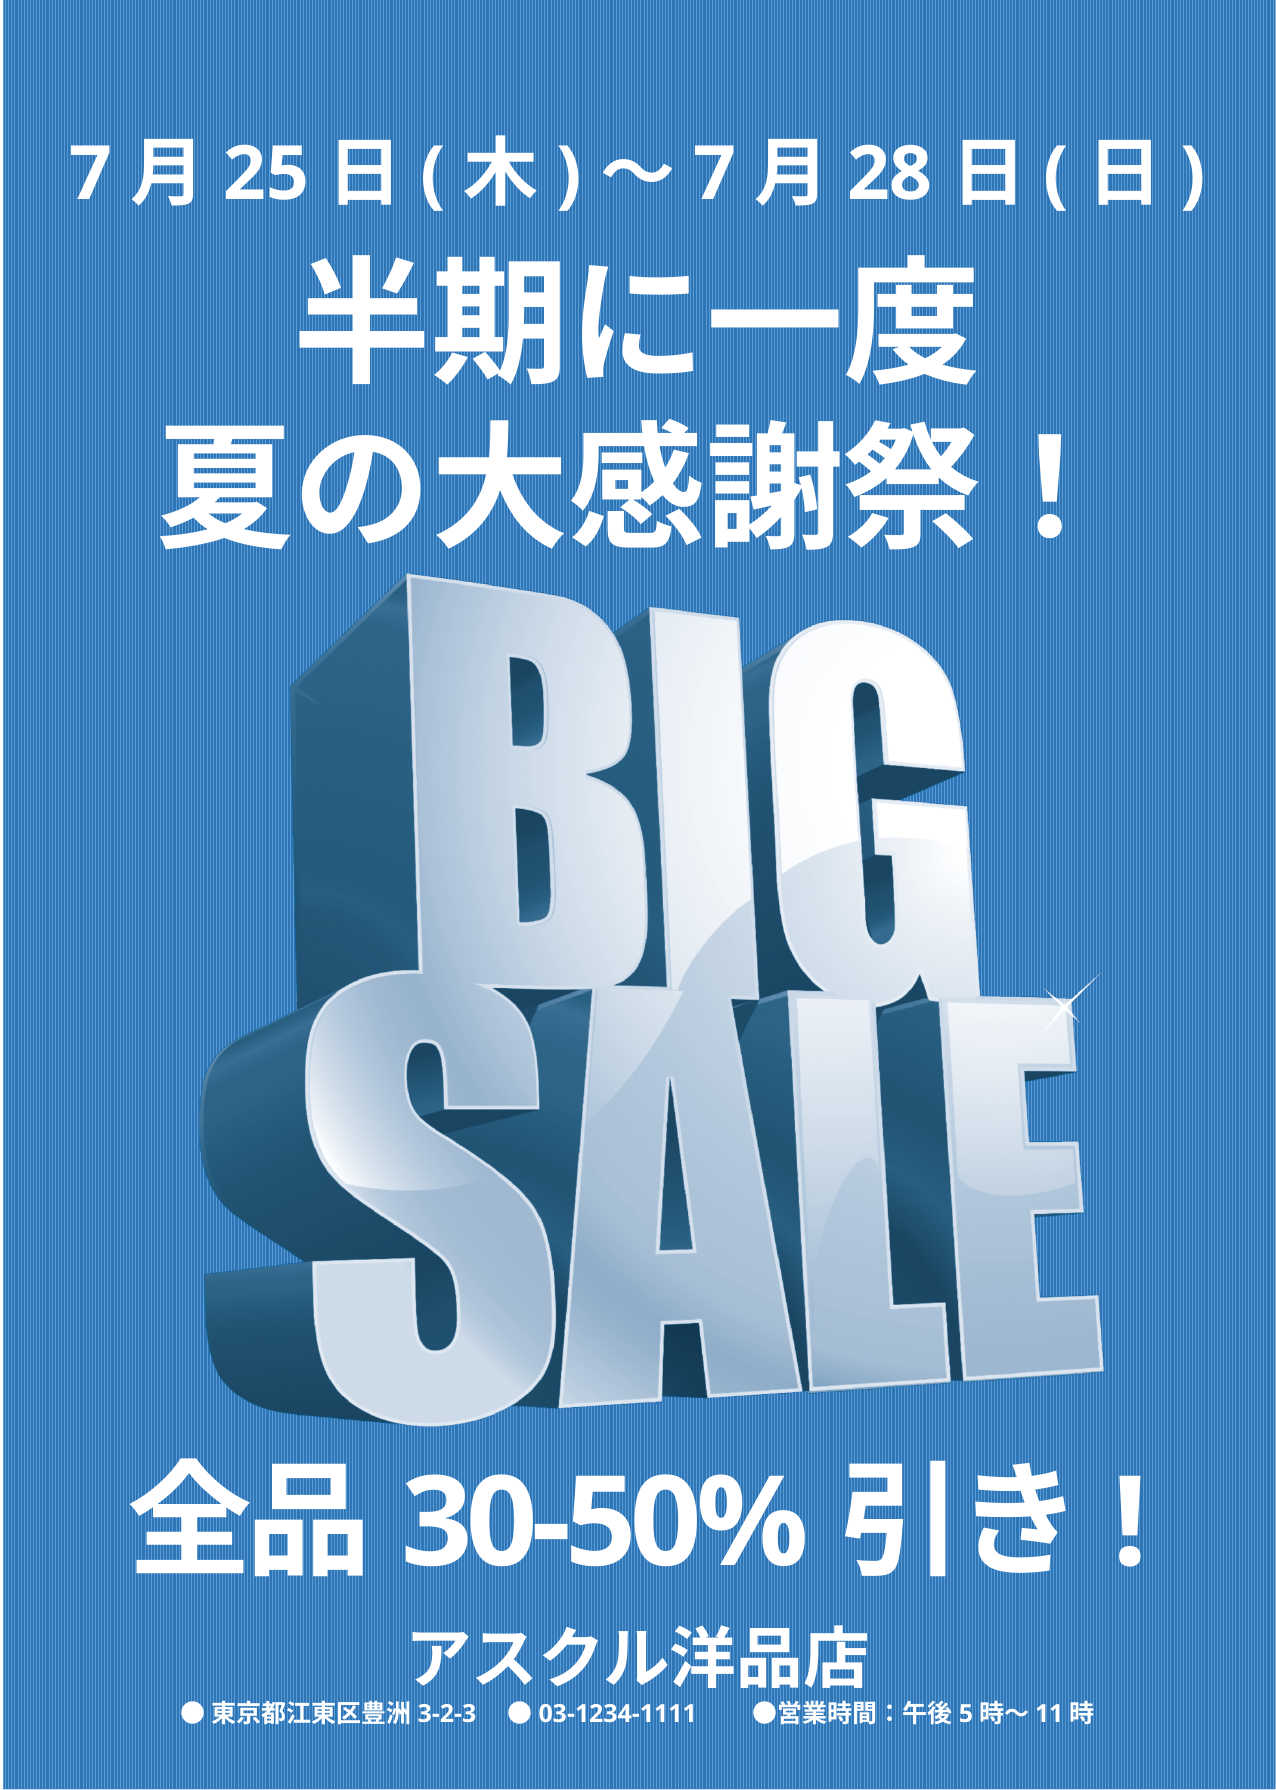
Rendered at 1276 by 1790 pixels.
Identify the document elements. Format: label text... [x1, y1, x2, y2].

text_box 半期に一度 夏の大感謝祭！ [141, 228, 1134, 573]
text_box 7月25日(木)～7月28日(日) [54, 117, 1221, 222]
text_box [2, 0, 1276, 1790]
picture [197, 571, 1108, 1428]
text_box アスクル洋品店 [53, 1608, 1222, 1690]
text_box 全品30-50%引き! [112, 1432, 1164, 1598]
text_box ●東京都江東区豊洲3-2-3 ●03-1234-1111 ●営業時間：午後5時～11時 [38, 1690, 1238, 1735]
